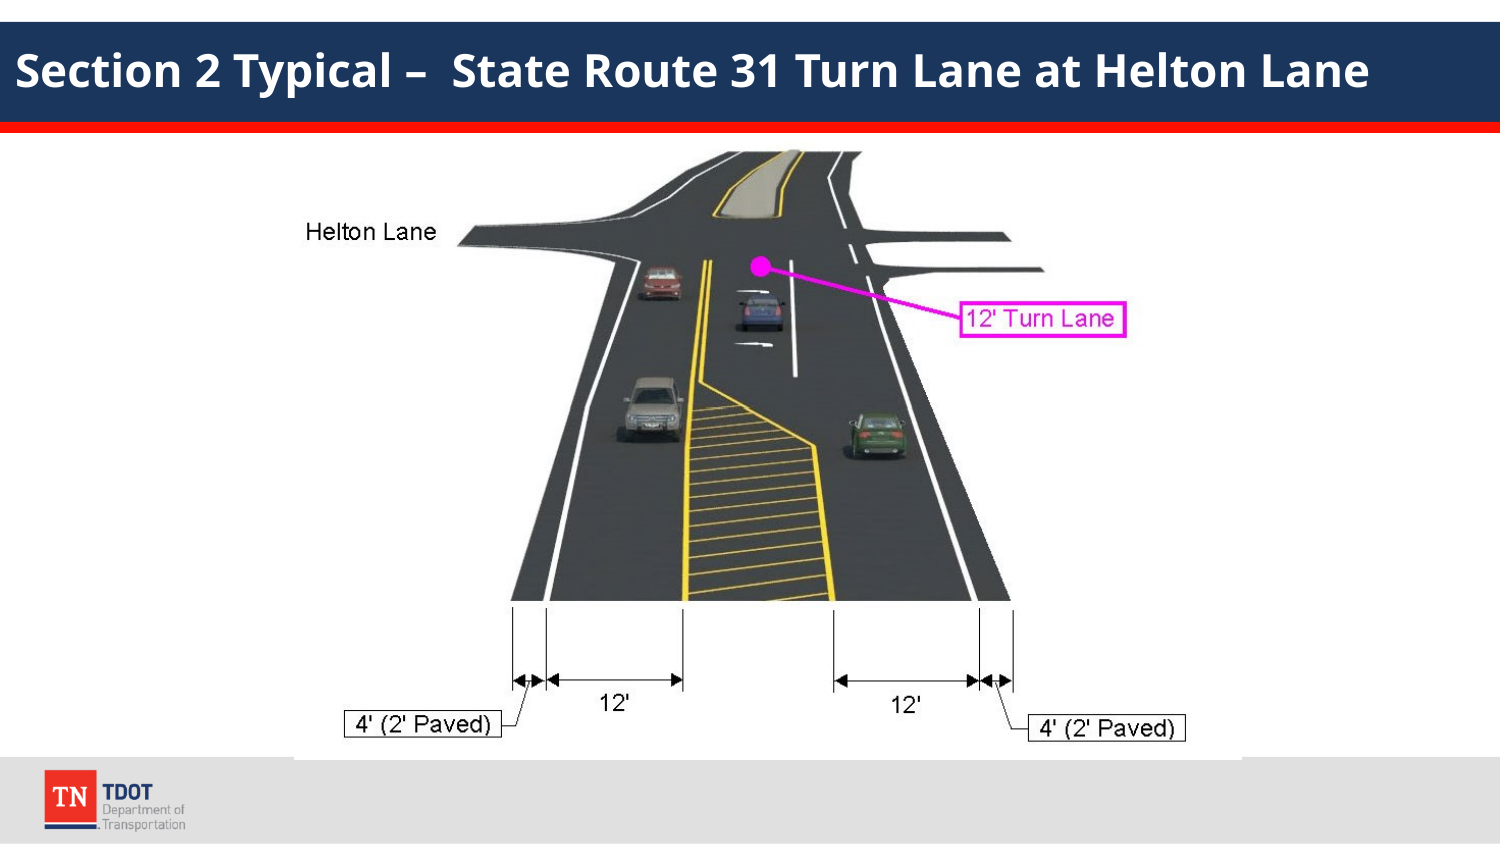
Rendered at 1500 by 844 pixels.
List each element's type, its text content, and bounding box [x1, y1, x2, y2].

title Section 2 Typical – State Route 31 Turn Lane at Helton Lane [0, 3, 1475, 135]
picture [37, 756, 194, 844]
picture [294, 134, 1242, 760]
